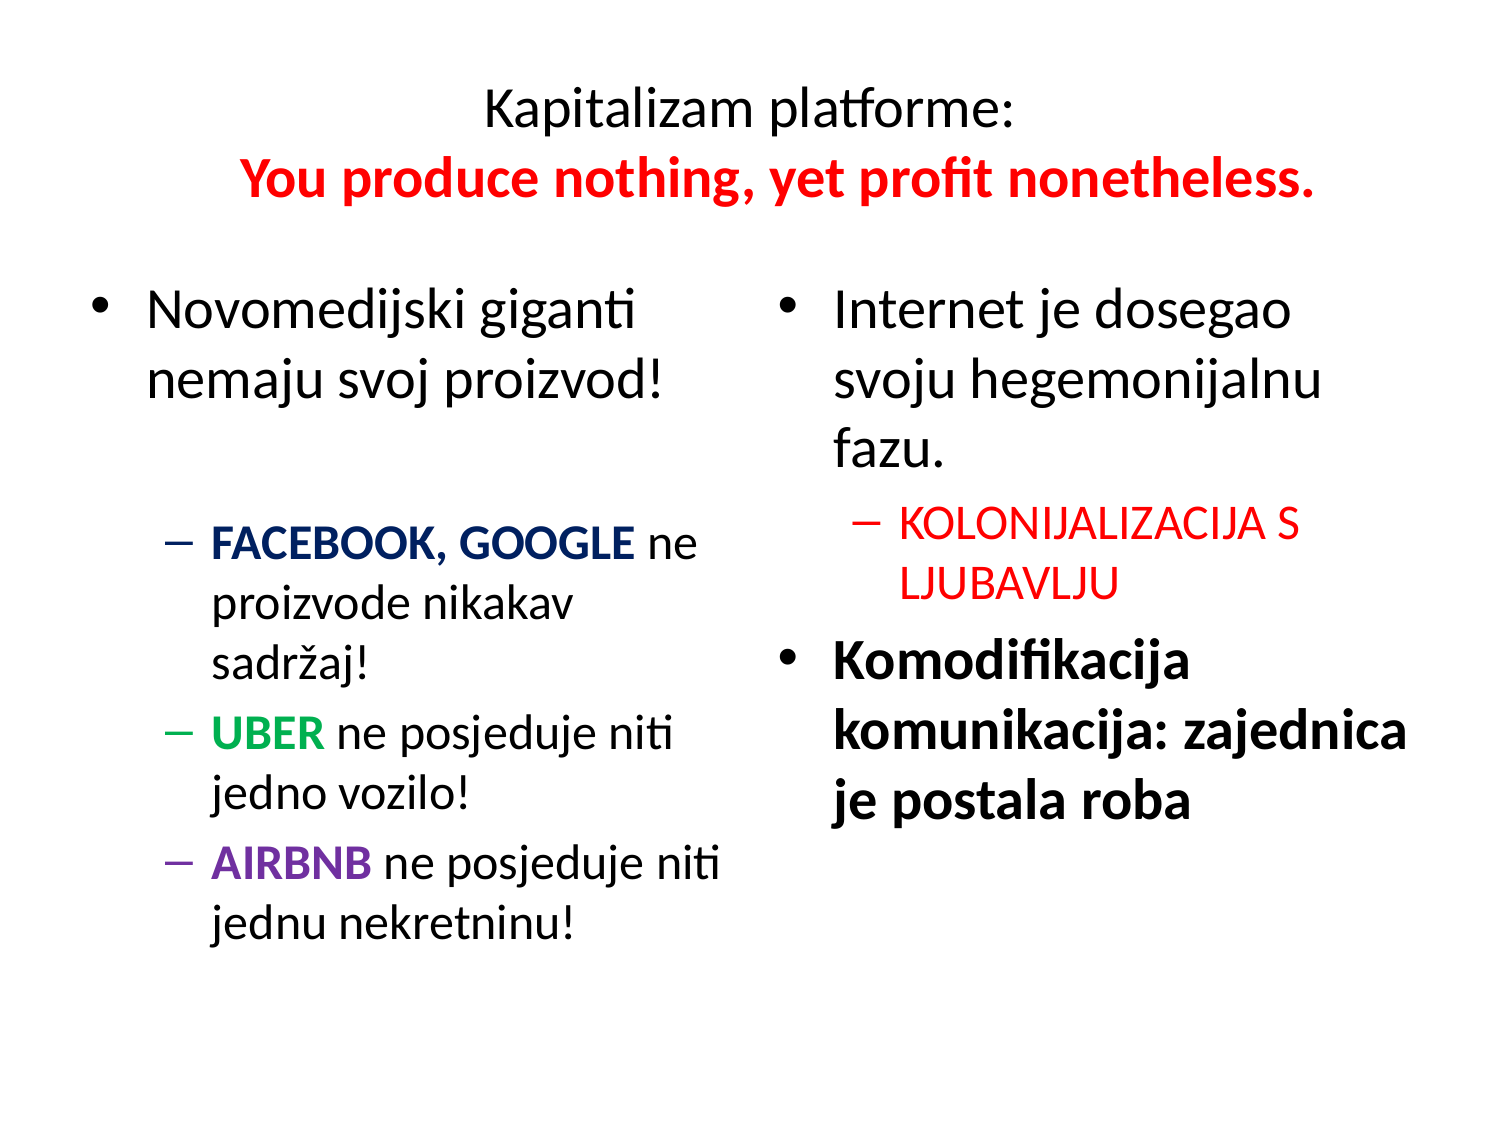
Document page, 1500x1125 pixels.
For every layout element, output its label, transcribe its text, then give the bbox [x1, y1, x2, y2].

list Internet je dosegao svoju hegemonijalnu fazu. KOLONIJALIZACIJA S LJUBAVLJU Komodifikacija komunikacija: zajednica je postala roba [762, 262, 1425, 1005]
list Novomedijski giganti nemaju svoj proizvod! FACEBOOK, GOOGLE ne proizvode nikakav sadržaj! UBER ne posjeduje niti jedno vozilo! AIRBNB ne posjeduje niti jednu nekretninu! [75, 262, 738, 1005]
title Kapitalizam platforme: You produce nothing, yet profit nonetheless. [75, 45, 1425, 233]
